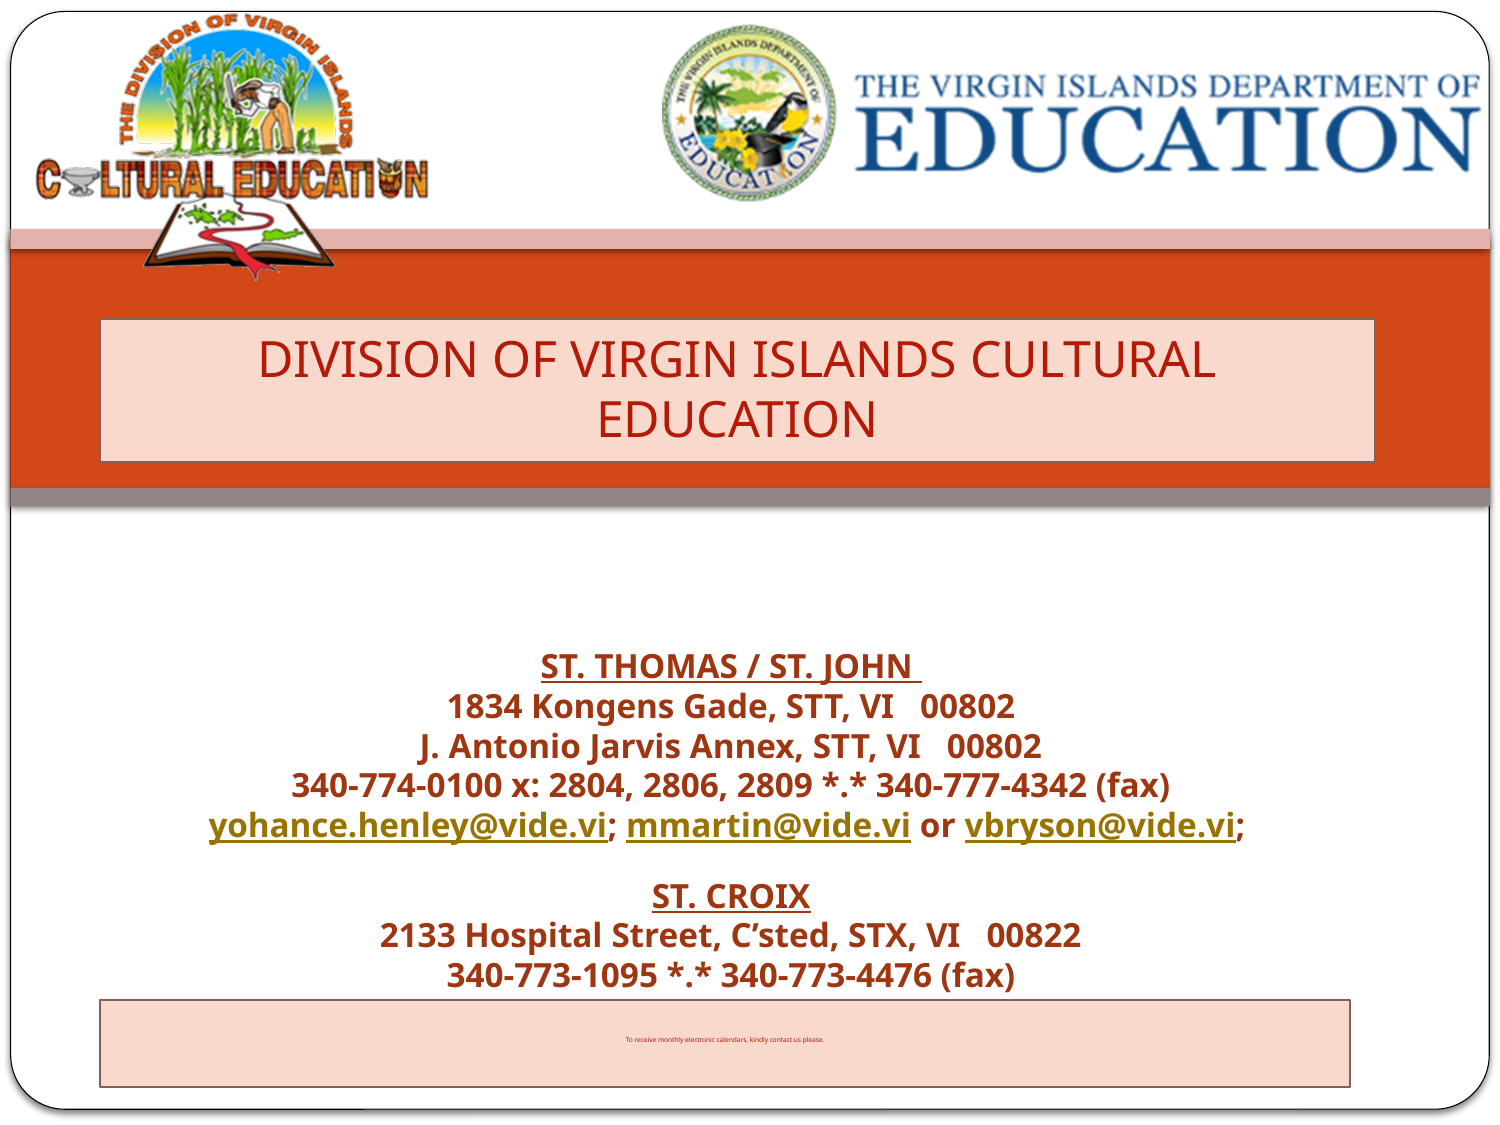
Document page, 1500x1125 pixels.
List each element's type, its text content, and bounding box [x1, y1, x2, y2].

title DIVISION OF VIRGIN ISLANDS CULTURAL EDUCATION [502, 318, 1376, 463]
text_box To receive monthly electronic calendars, kindly contact us please. [99, 999, 1351, 1088]
text_box ST. THOMAS / ST. JOHN 1834 Kongens Gade, STT, VI 00802 J. Antonio Jarvis Annex, STT, VI 00802 340-774-0100 x: 2804, 2806, 2809 *.* 340-777-4342 (fax) yohance.henley@vide.vi; mmartin@vide.vi or vbryson@vide.vi; ST. CROIX 2133 Hospital Street, C’sted, STX, VI 00822 340-773-1095 *.* 340-773-4476 (fax) [124, 637, 1338, 999]
picture [662, 17, 1500, 219]
picture [0, 0, 498, 514]
